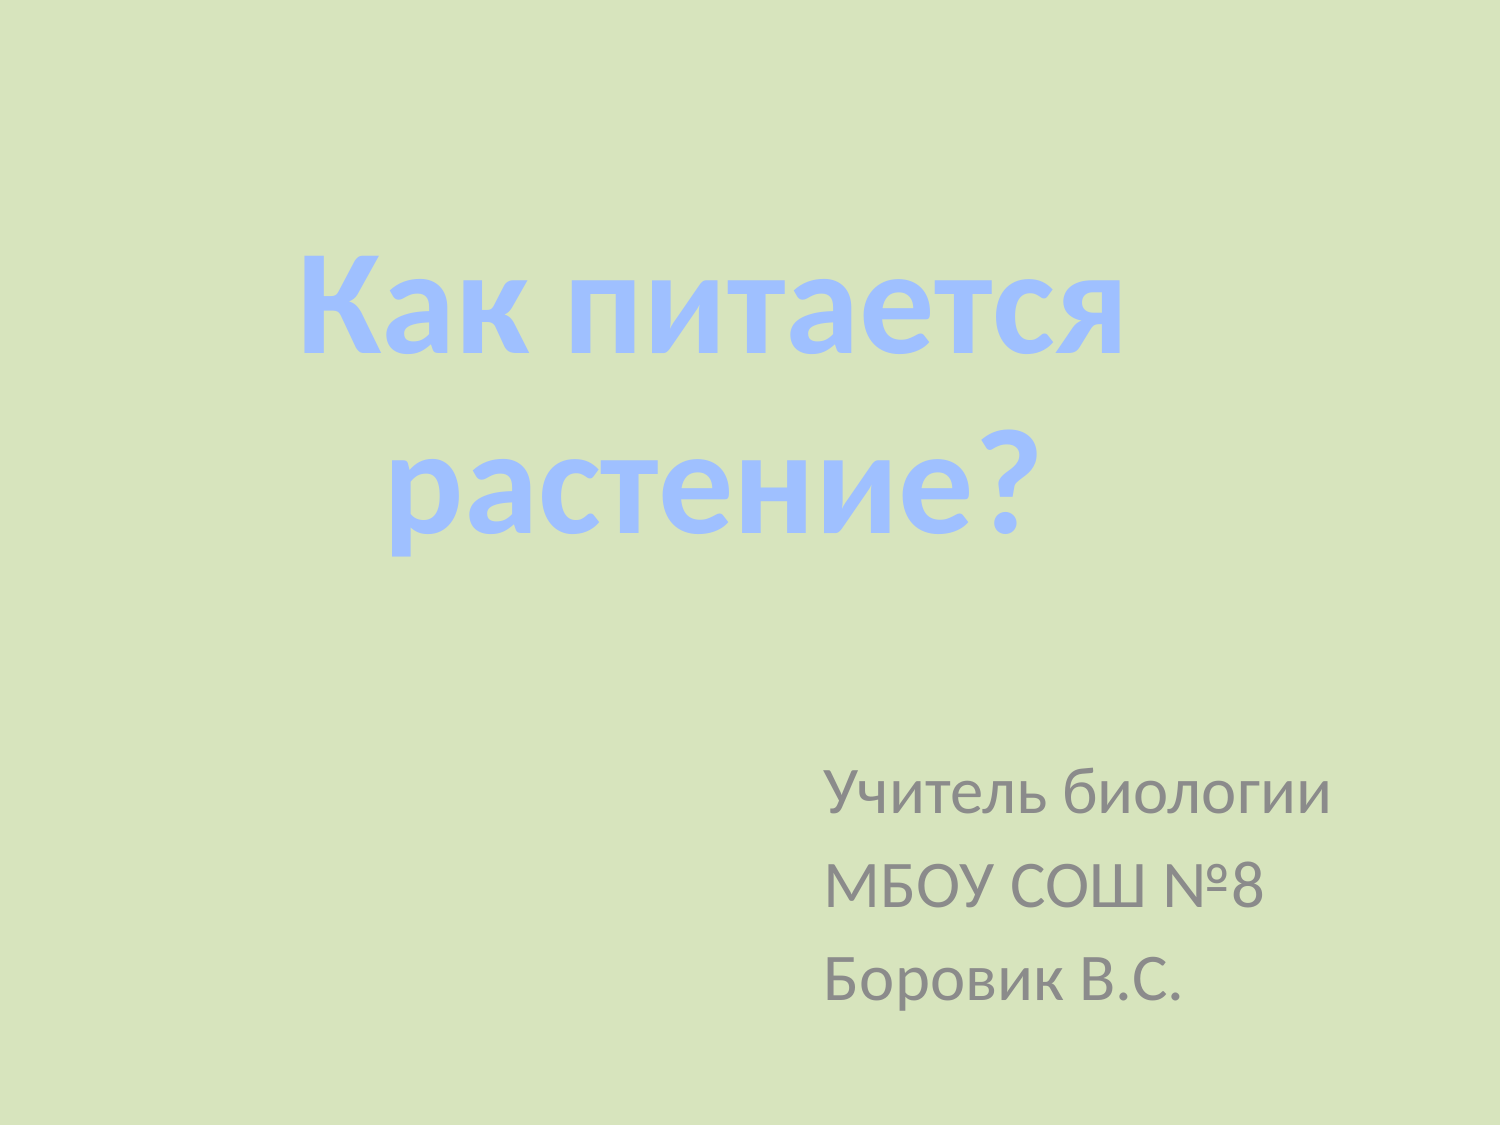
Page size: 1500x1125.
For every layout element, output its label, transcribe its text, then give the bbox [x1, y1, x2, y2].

text_box Как питается растение? [282, 196, 1146, 571]
subtitle Учитель биологии МБОУ СОШ №8 Боровик В.С. [808, 739, 1424, 1028]
